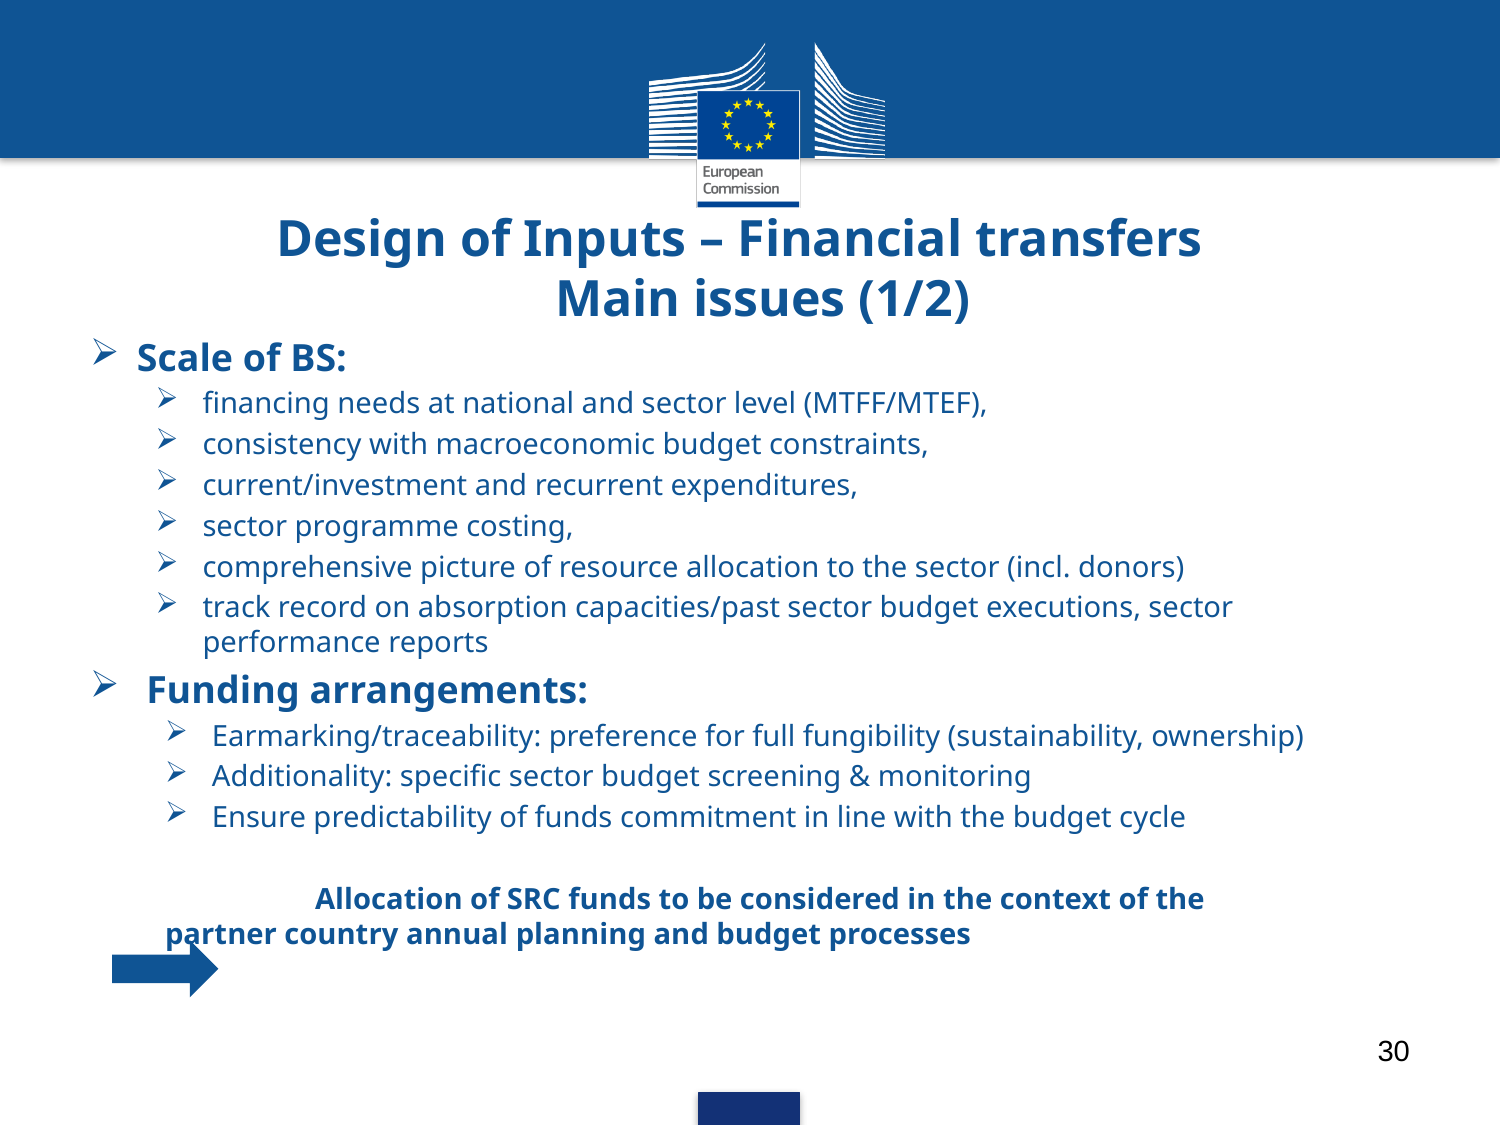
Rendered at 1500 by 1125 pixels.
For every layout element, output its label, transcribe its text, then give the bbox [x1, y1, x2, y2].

list Scale of BS: financing needs at national and sector level (MTFF/MTEF), consistency with macroeconomic budget constraints, current/investment and recurrent expenditures, sector programme costing, comprehensive picture of resource allocation to the sector (incl. donors) track record on absorption capacities/past sector budget executions, sector performance reports Funding arrangements: Earmarking/traceability: preference for full fungibility (sustainability, ownership) Additionality: specific sector budget screening & monitoring Ensure predictability of funds commitment in line with the budget cycle Allocation of SRC funds to be considered in the context of the partner country annual planning and budget processes [75, 326, 1425, 1071]
text_box [112, 940, 219, 998]
title Design of Inputs – Financial transfers Main issues (1/2) [64, 219, 1415, 374]
slide_number 30 [1074, 1024, 1425, 1103]
picture [649, 42, 885, 208]
